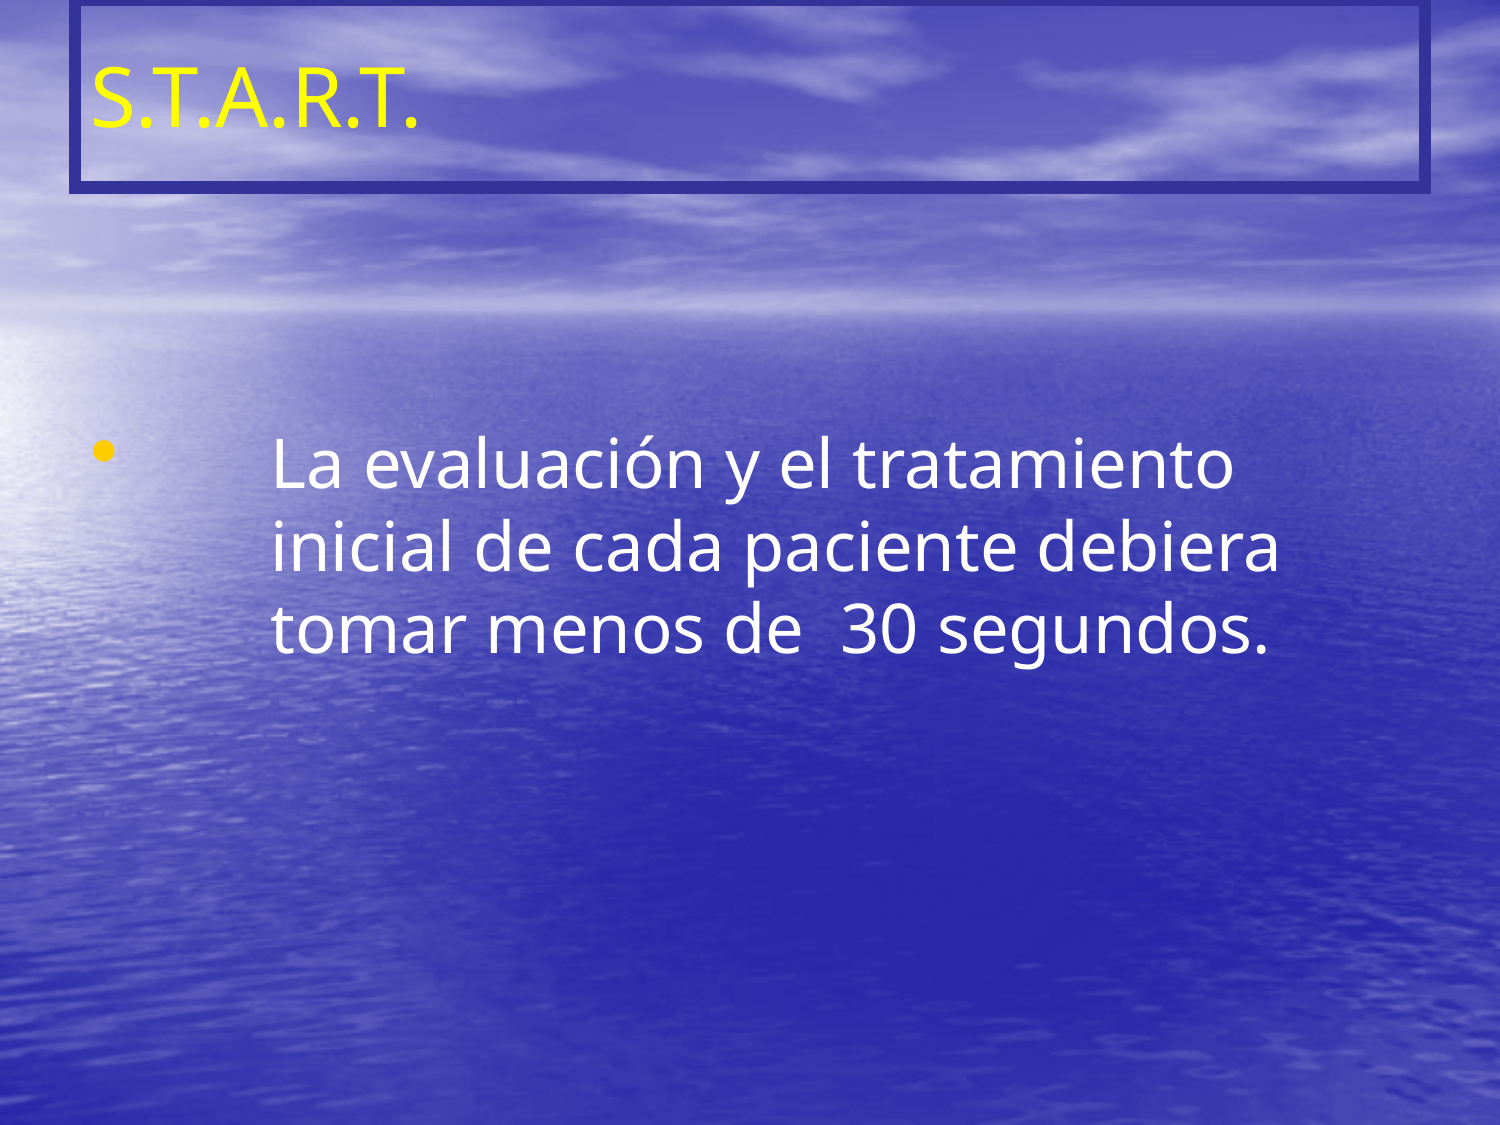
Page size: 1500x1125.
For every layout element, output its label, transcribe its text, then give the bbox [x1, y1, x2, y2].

title S.T.A.R.T. [74, 0, 1426, 188]
list La evaluación y el tratamiento inicial de cada paciente debiera tomar menos de 30 segundos. [74, 411, 1426, 711]
